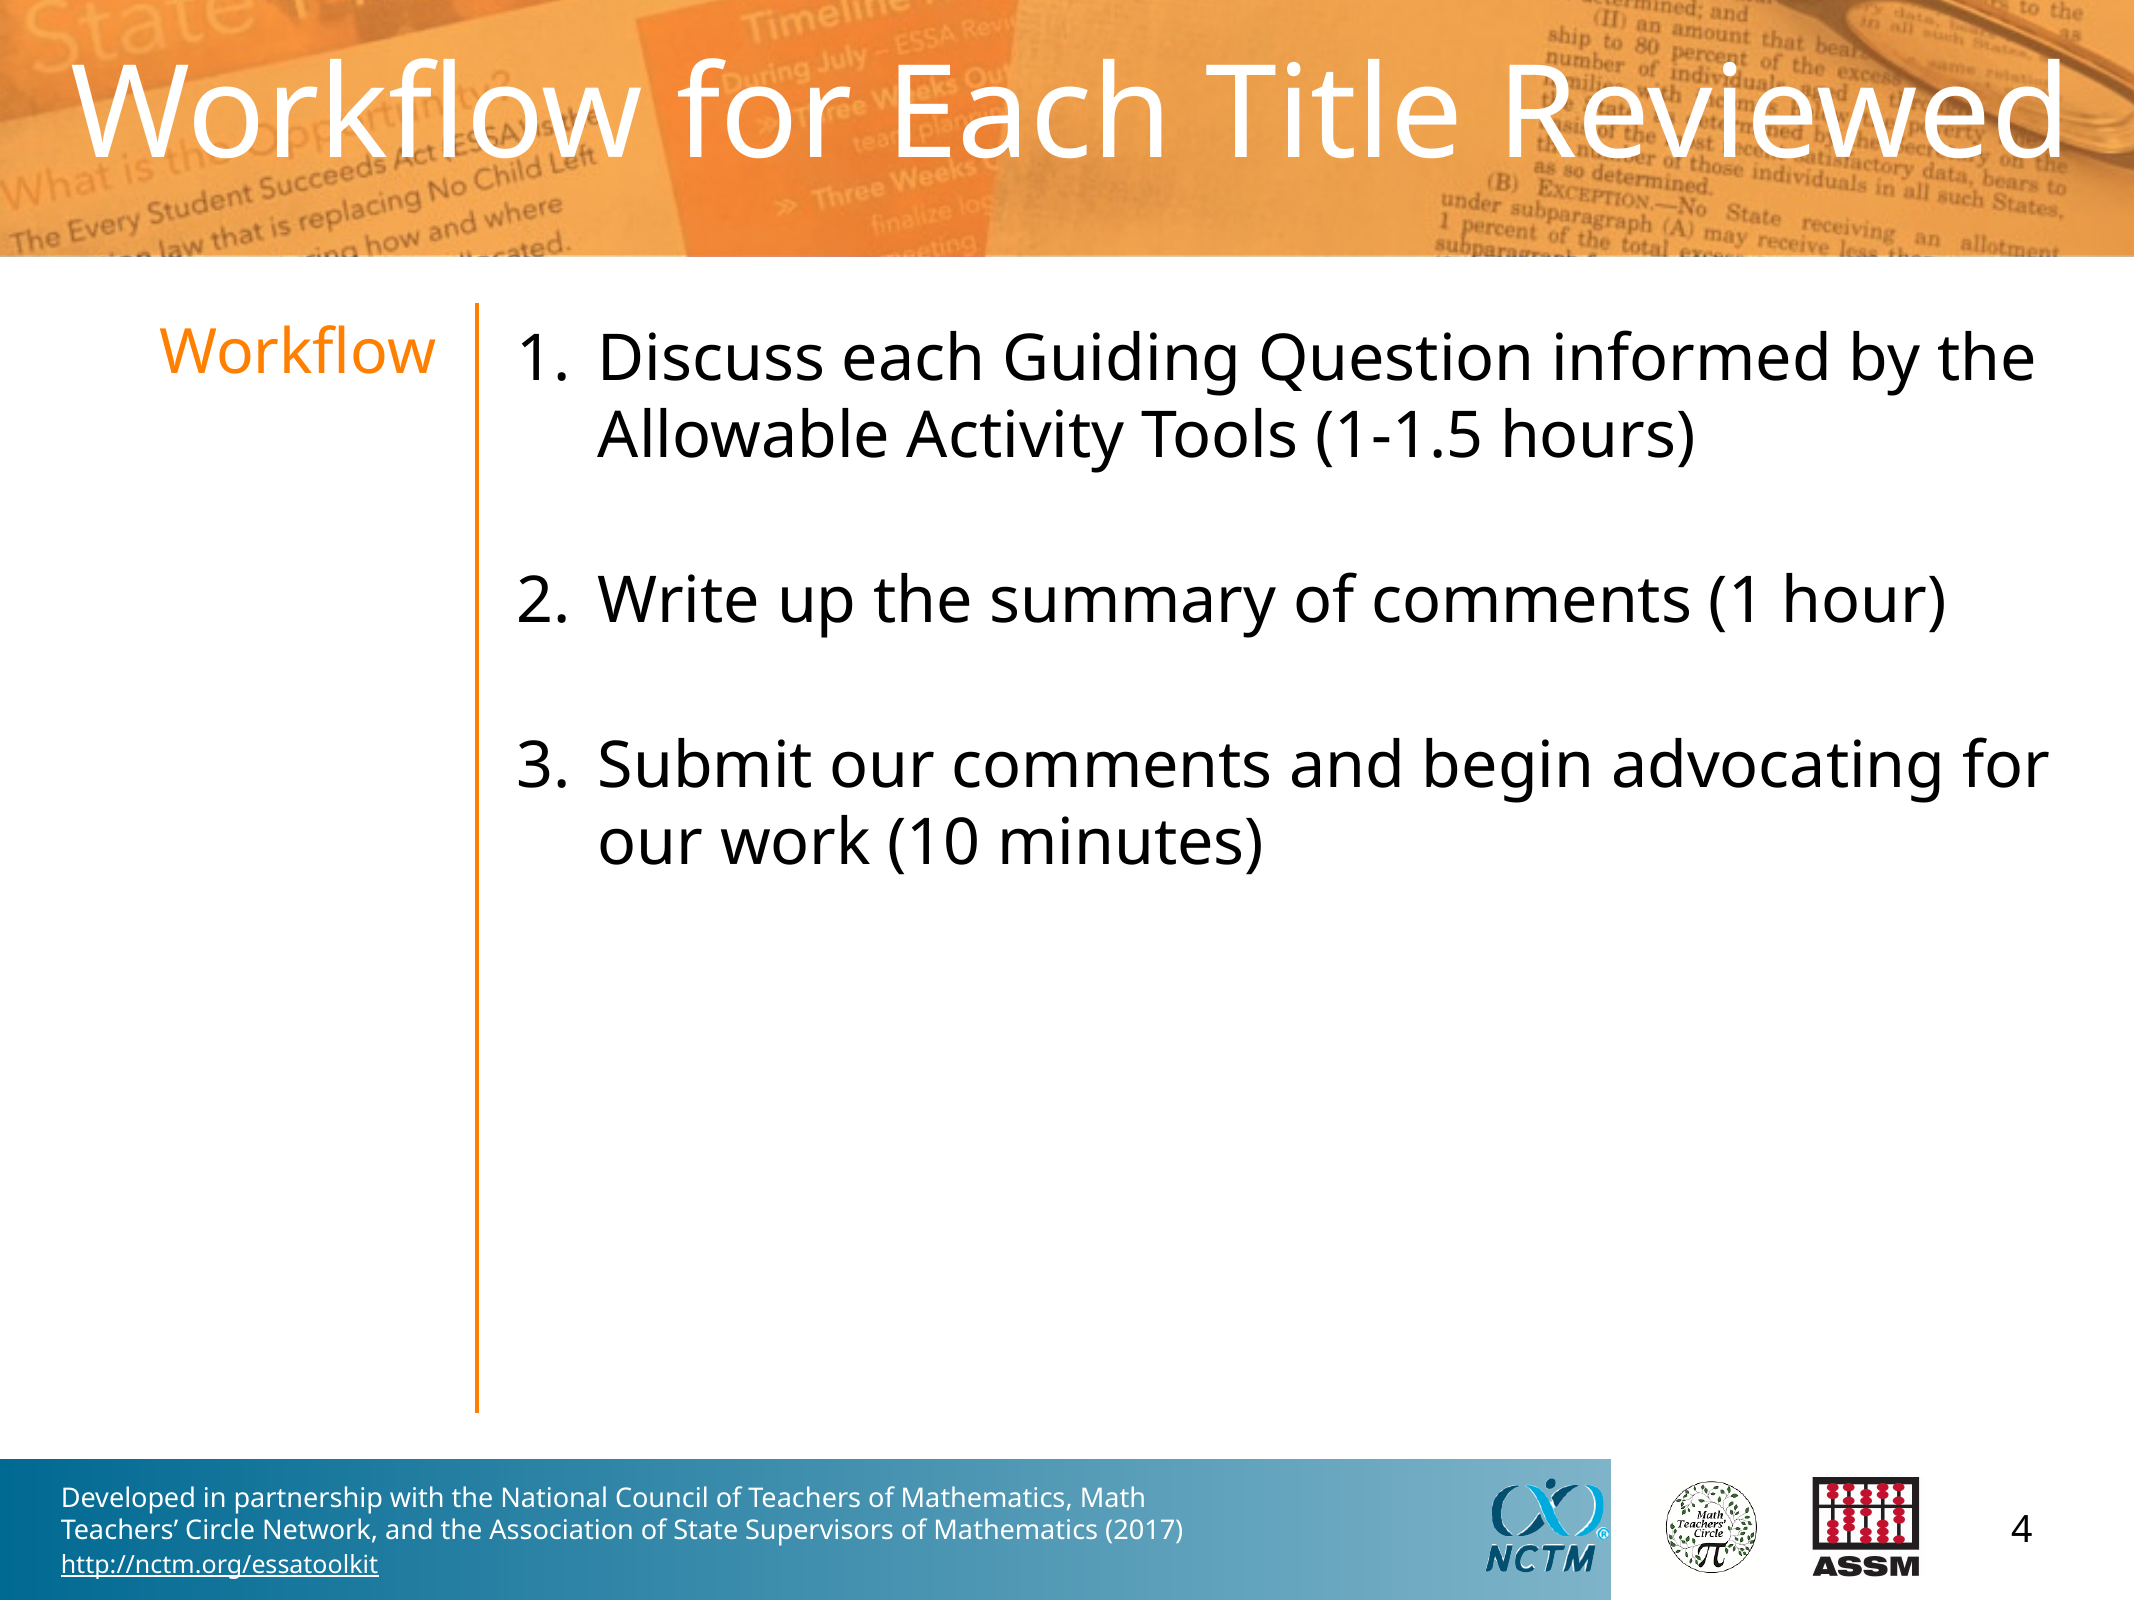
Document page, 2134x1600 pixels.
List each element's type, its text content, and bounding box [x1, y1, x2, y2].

text_box Discuss each Guiding Question informed by the Allowable Activity Tools (1-1.5 hours) Write up the summary of comments (1 hour) Submit our comments and begin advocating for our work (10 minutes) [508, 307, 2068, 1418]
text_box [0, 0, 2134, 257]
text_box Workflow [31, 302, 445, 877]
slide_number 4 [1979, 1495, 2064, 1560]
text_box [1485, 1477, 1925, 1577]
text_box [0, 1459, 1612, 1600]
